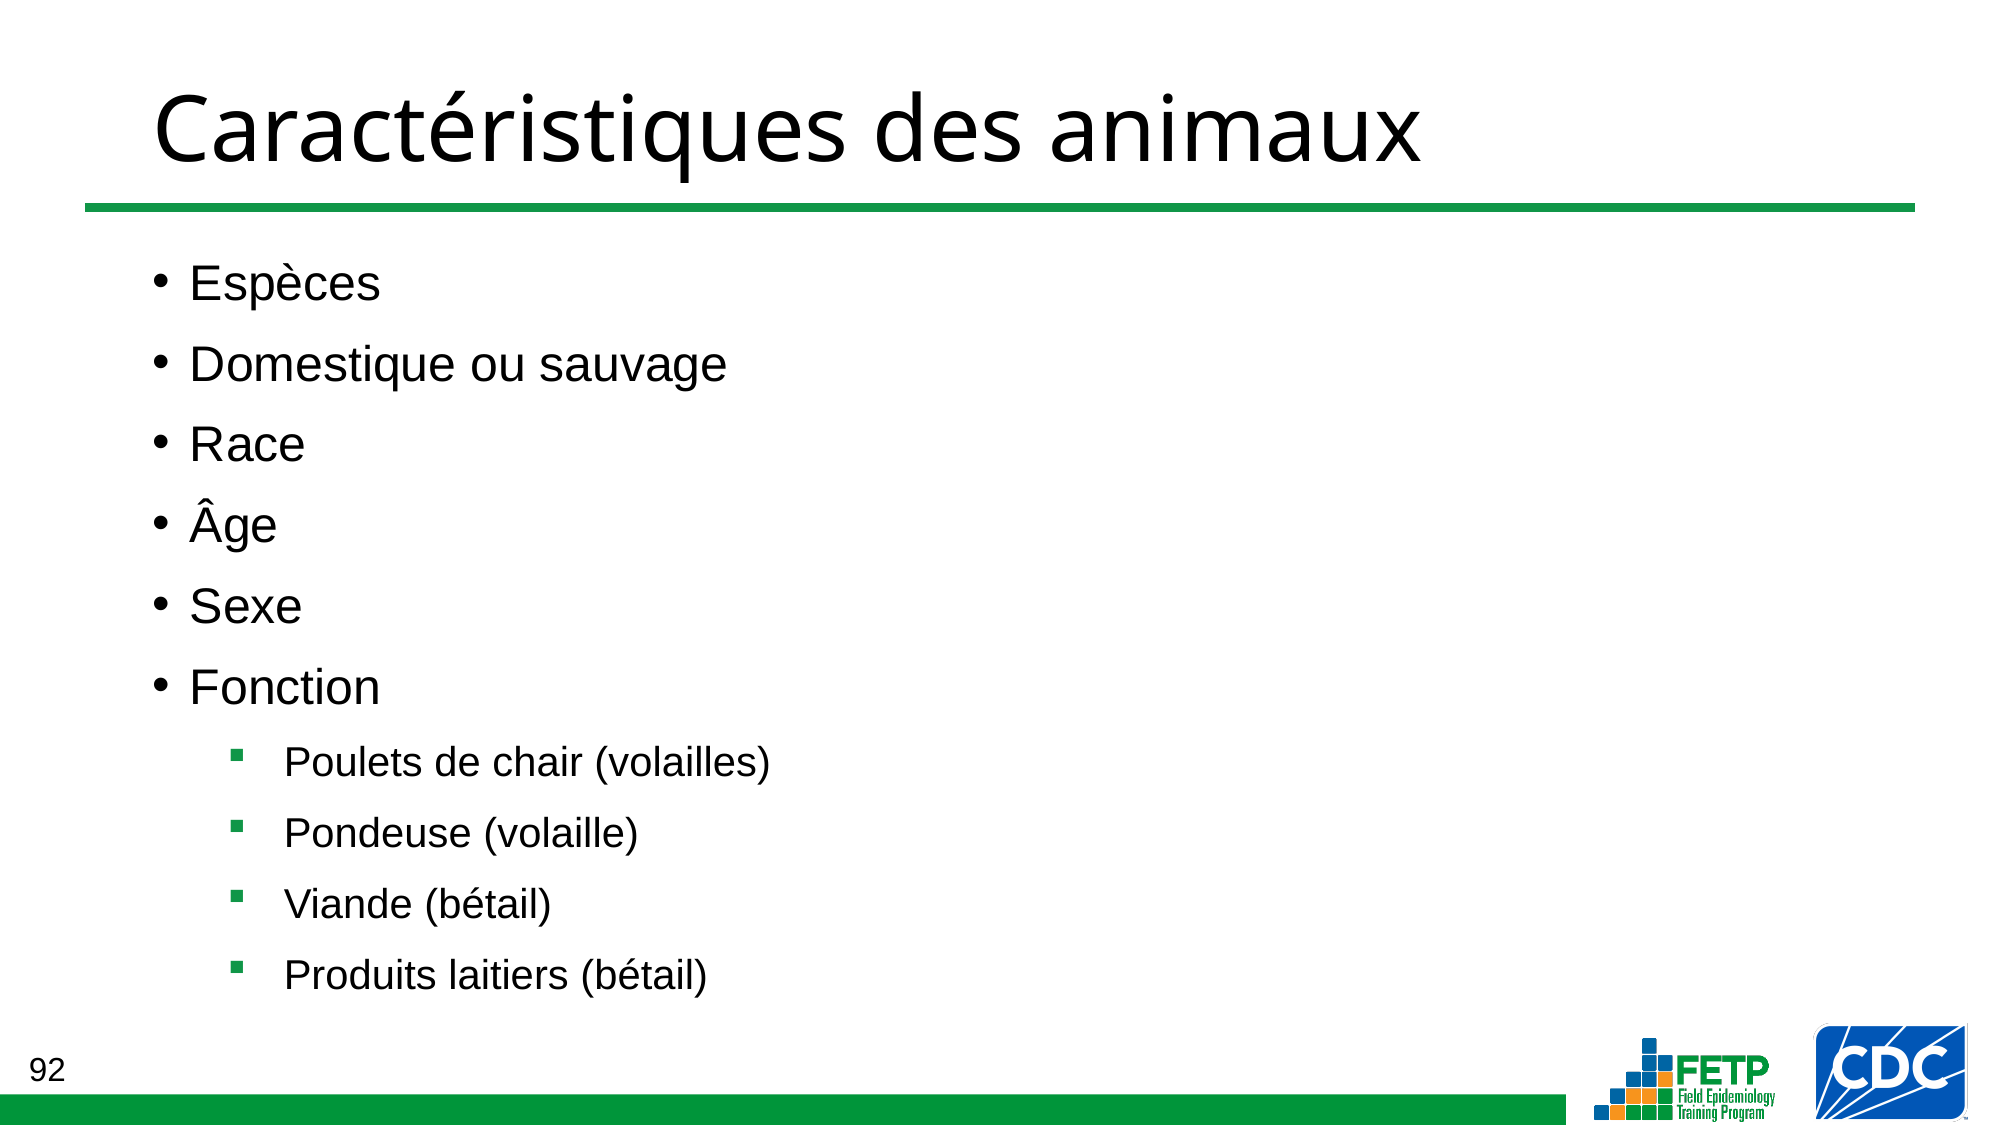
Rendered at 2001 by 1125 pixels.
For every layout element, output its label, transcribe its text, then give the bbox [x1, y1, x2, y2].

picture [1813, 1023, 1968, 1122]
title Caractéristiques des animaux [137, 75, 1863, 207]
text_box Espèces Domestique ou sauvage Race Âge Sexe Fonction Poulets de chair (volailles) Pondeuse (volaille) Viande (bétail) Produits laitiers (bétail) [137, 242, 1863, 1004]
picture [1594, 1038, 1775, 1122]
